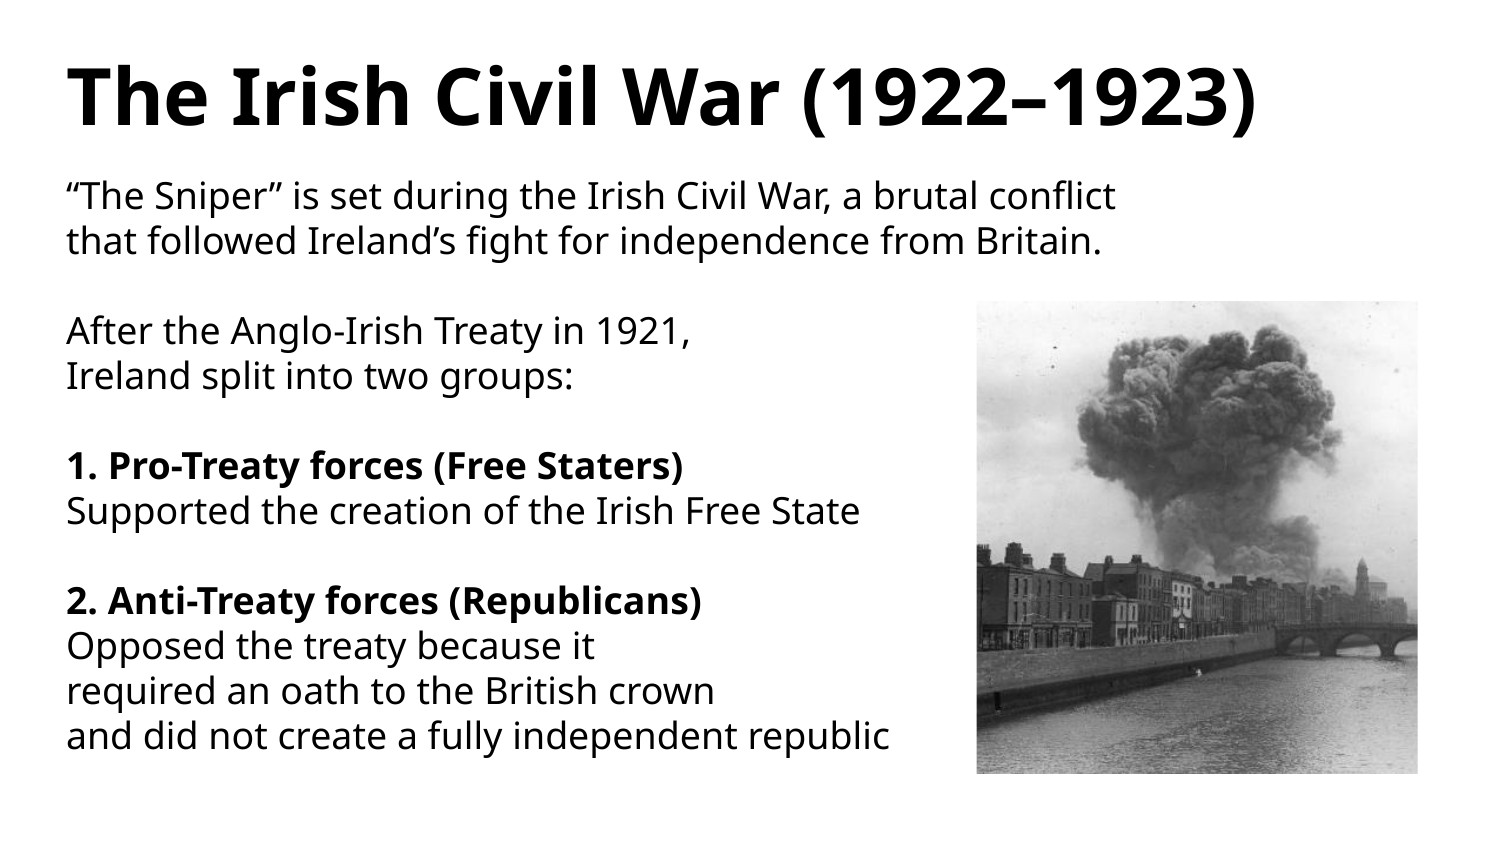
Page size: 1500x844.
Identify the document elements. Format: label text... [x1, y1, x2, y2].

picture [976, 301, 1418, 775]
title The Irish Civil War (1922–1923) [51, 31, 1449, 167]
list “The Sniper” is set during the Irish Civil War, a brutal conflict that followed Ireland’s fight for independence from Britain. After the Anglo-Irish Treaty in 1921, Ireland split into two groups: 1. Pro-Treaty forces (Free Staters) Supported the creation of the Irish Free State 2. Anti-Treaty forces (Republicans) Opposed the treaty because it required an oath to the British crown and did not create a fully independent republic [51, 156, 1439, 821]
